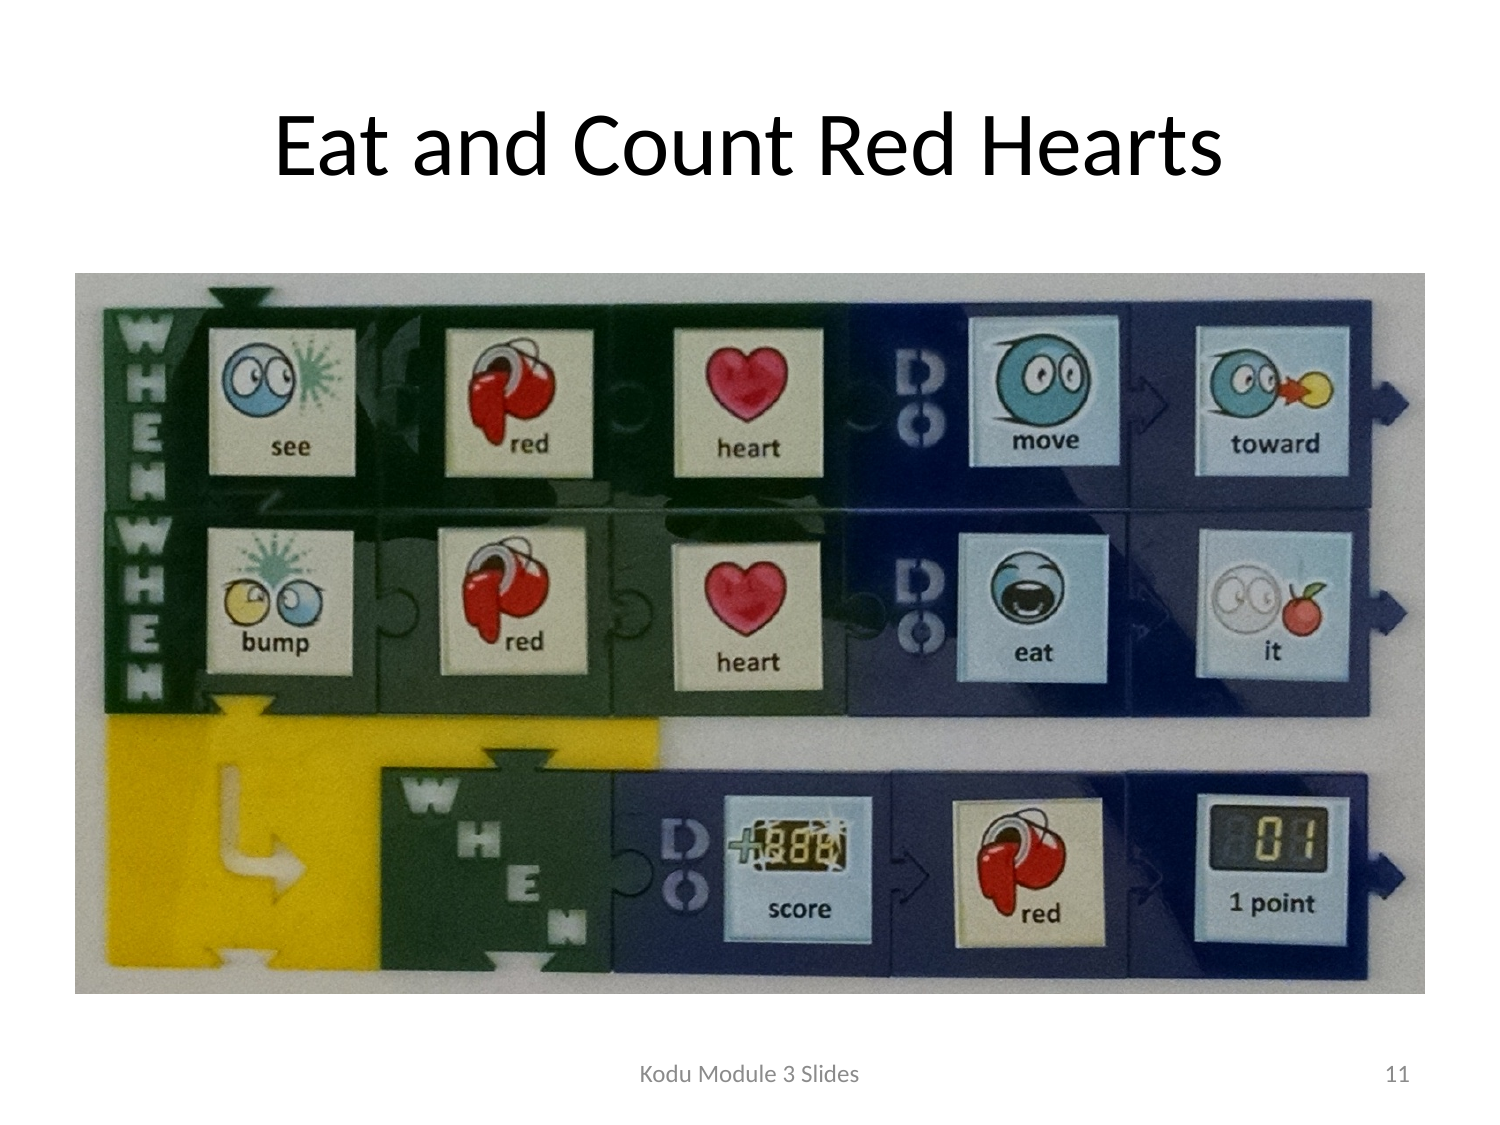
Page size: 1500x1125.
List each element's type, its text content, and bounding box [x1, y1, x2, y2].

footer Kodu Module 3 Slides [512, 1042, 988, 1103]
slide_number 11 [1074, 1042, 1425, 1103]
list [74, 273, 1426, 994]
title Eat and Count Red Hearts [75, 45, 1425, 233]
